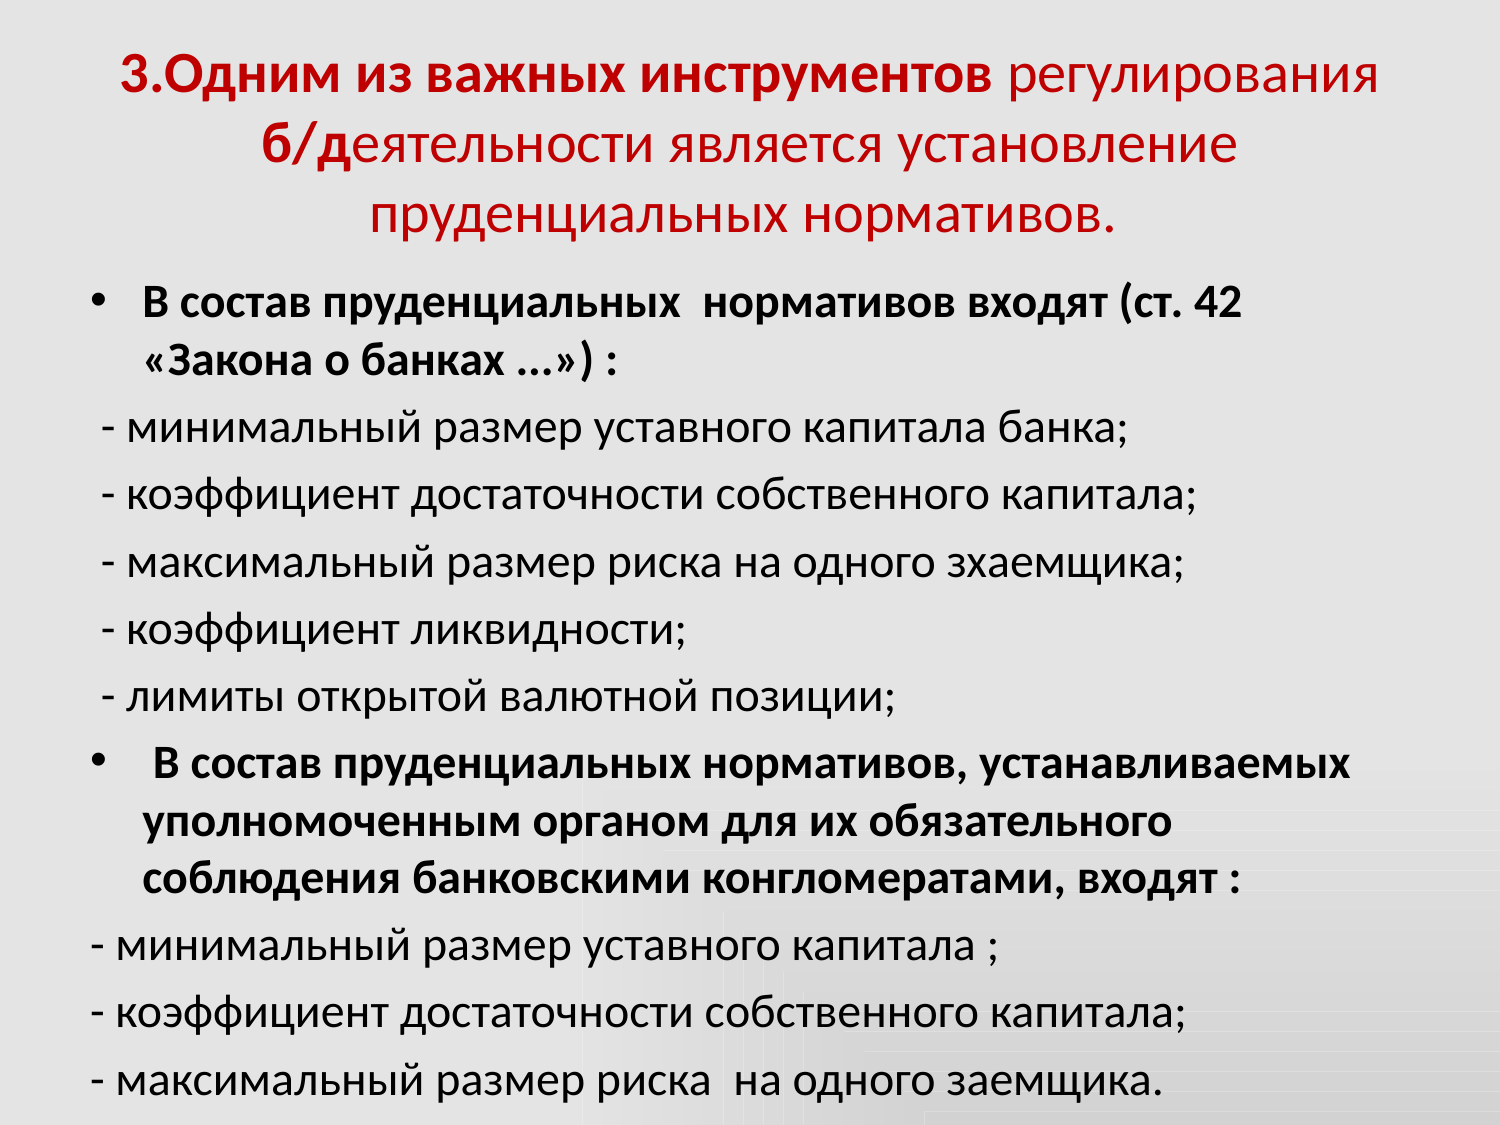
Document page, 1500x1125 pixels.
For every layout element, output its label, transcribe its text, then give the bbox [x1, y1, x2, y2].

list В состав пруденциальных нормативов входят (ст. 42 «Закона о банках ...») : - минимальный размер уставного капитала банка; - коэффициент достаточности собственного капитала; - максимальный размер риска на одного зхаемщика; - коэффициент ликвидности; - лимиты открытой валютной позиции; В состав пруденциальных нормативов, устанавливаемых уполномоченным органом для их обязательного соблюдения банковскими конгломератами, входят : - минимальный размер уставного капитала ; - коэффициент достаточности собственного капитала; - максимальный размер риска на одного заемщика. [74, 262, 1426, 1125]
title 3.Одним из важных инструментов регулирования б/деятельности является установление пруденциальных нормативов. [74, 44, 1426, 233]
